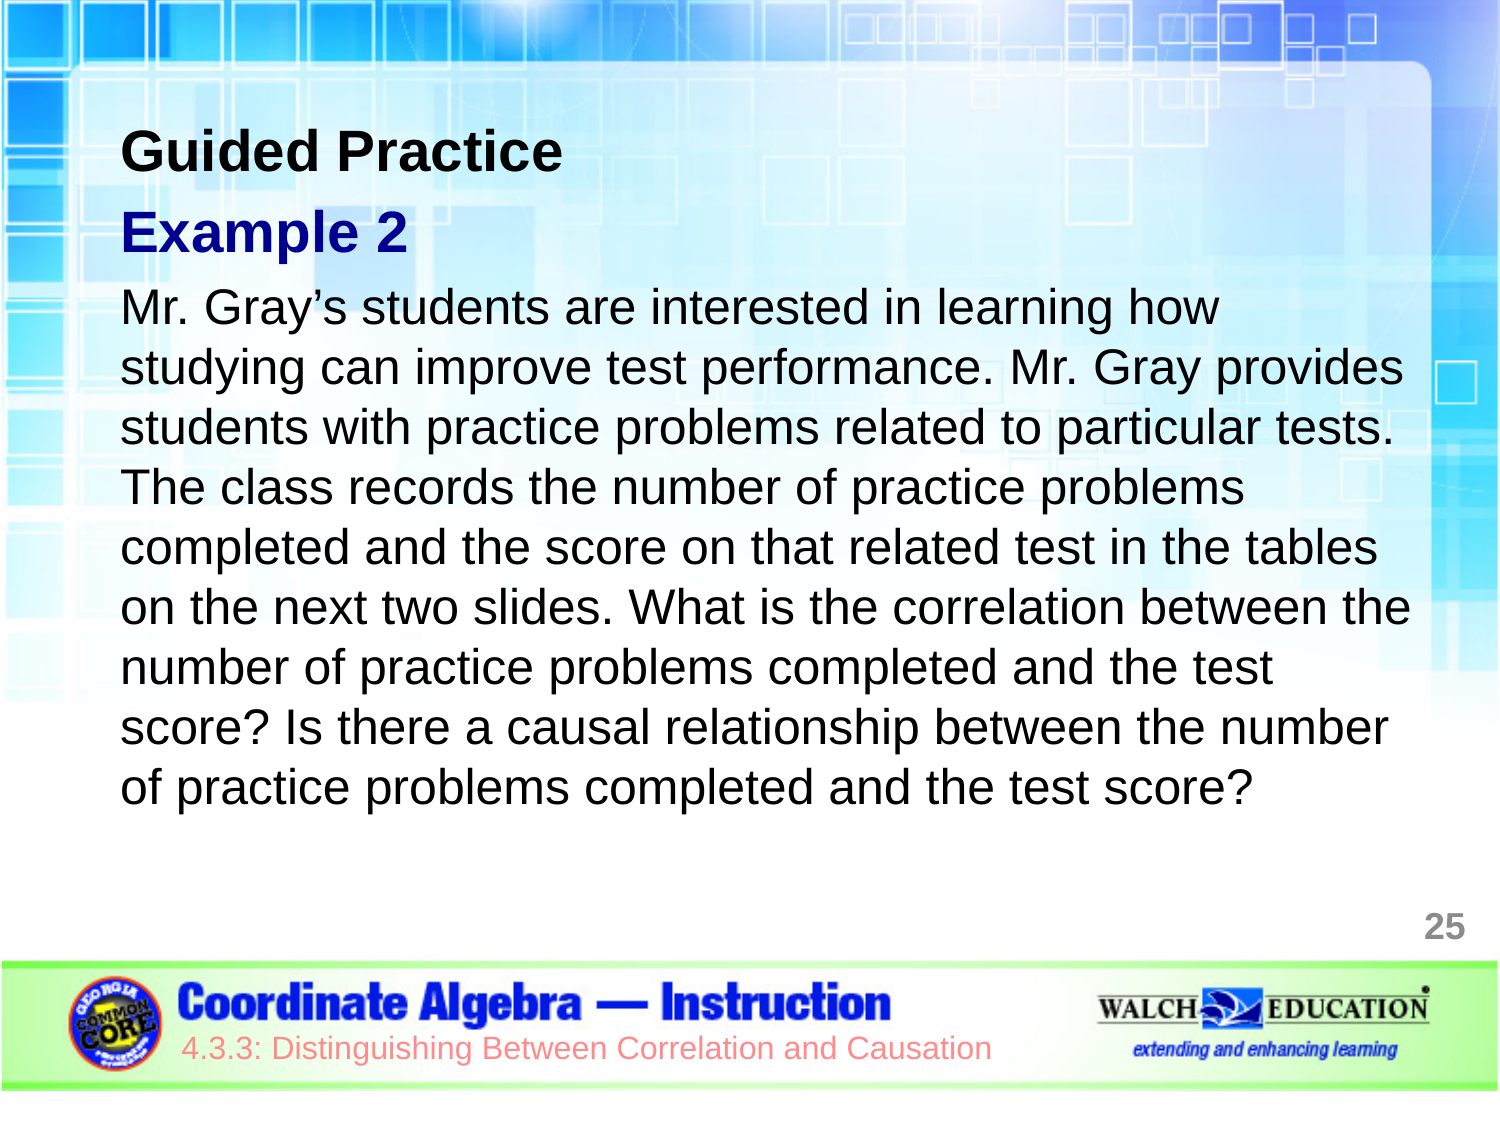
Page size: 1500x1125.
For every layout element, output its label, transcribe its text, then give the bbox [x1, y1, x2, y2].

picture [1, 0, 1500, 1091]
subtitle Guided Practice Example 2 Mr. Gray’s students are interested in learning how studying can improve test performance. Mr. Gray provides students with practice problems related to particular tests. The class records the number of practice problems completed and the score on that related test in the tables on the next two slides. What is the correlation between the number of practice problems completed and the test score? Is there a causal relationship between the number of practice problems completed and the test score? [105, 105, 1436, 925]
footer 4.3.3: Distinguishing Between Correlation and Causation [166, 1024, 1080, 1069]
slide_number 25 [1361, 901, 1481, 949]
